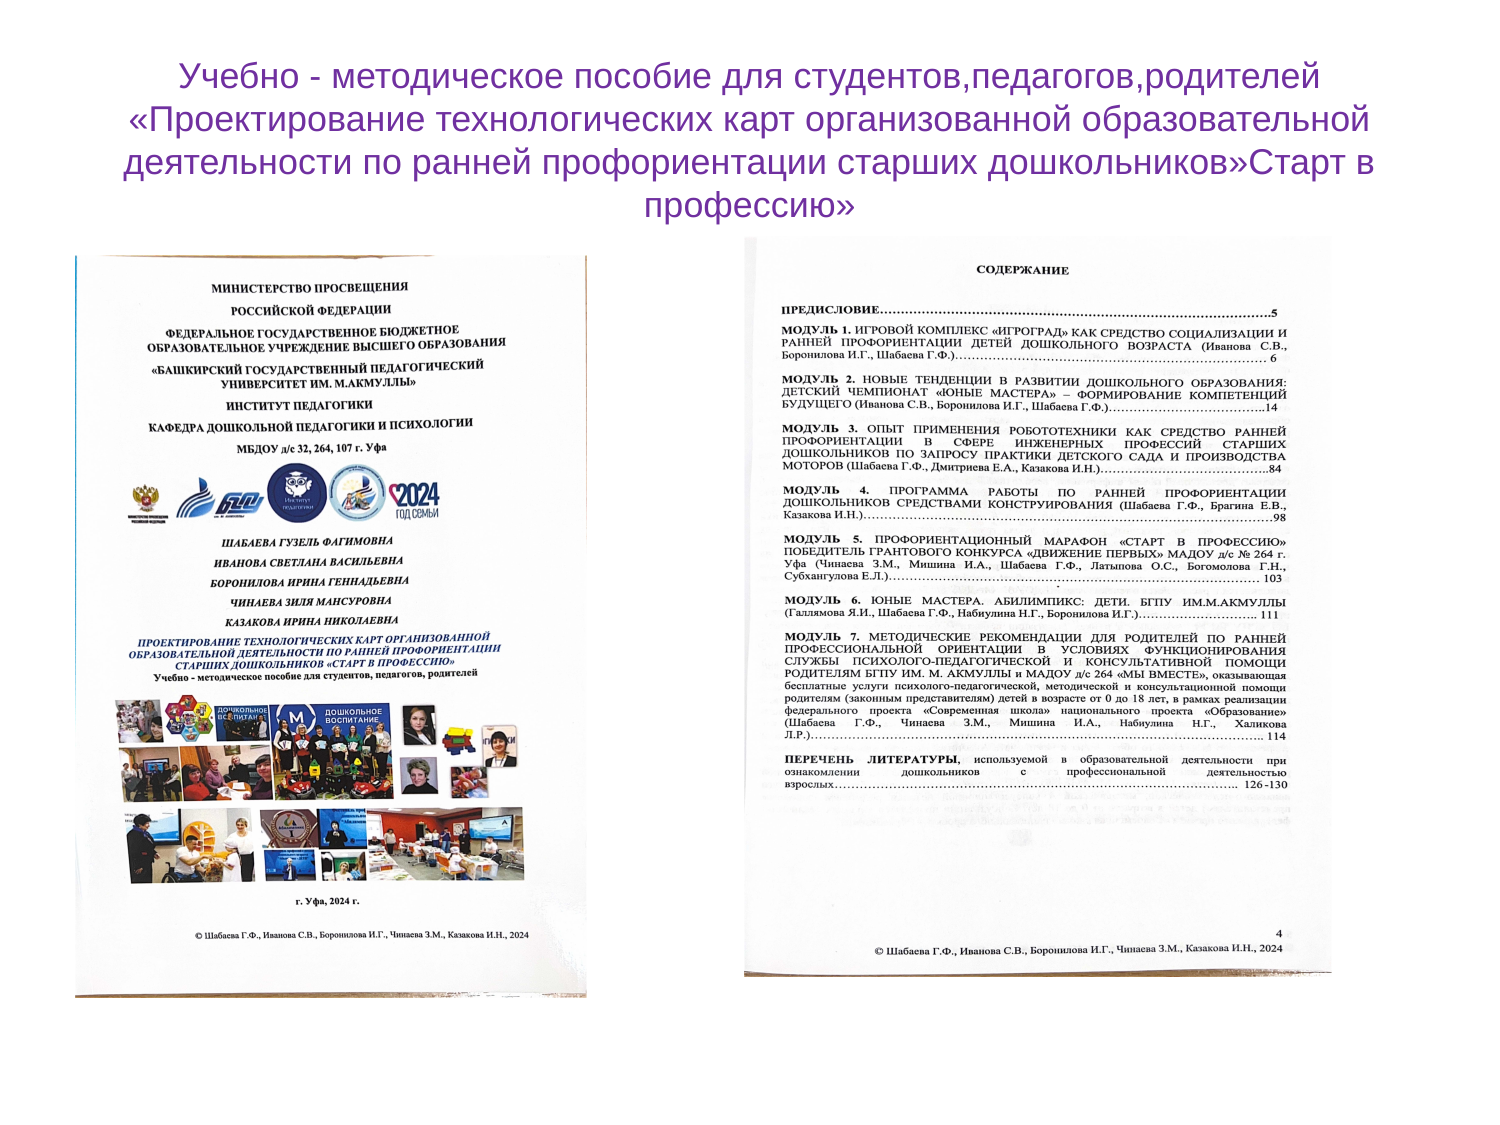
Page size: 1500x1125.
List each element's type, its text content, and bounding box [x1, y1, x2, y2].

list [74, 255, 588, 999]
picture [743, 236, 1332, 977]
title Учебно - методическое пособие для студентов,педагогов,родителей «Проектирование технологических карт организованной образовательной деятельности по ранней профориентации старших дошкольников»Старт в профессию» [75, 45, 1425, 233]
